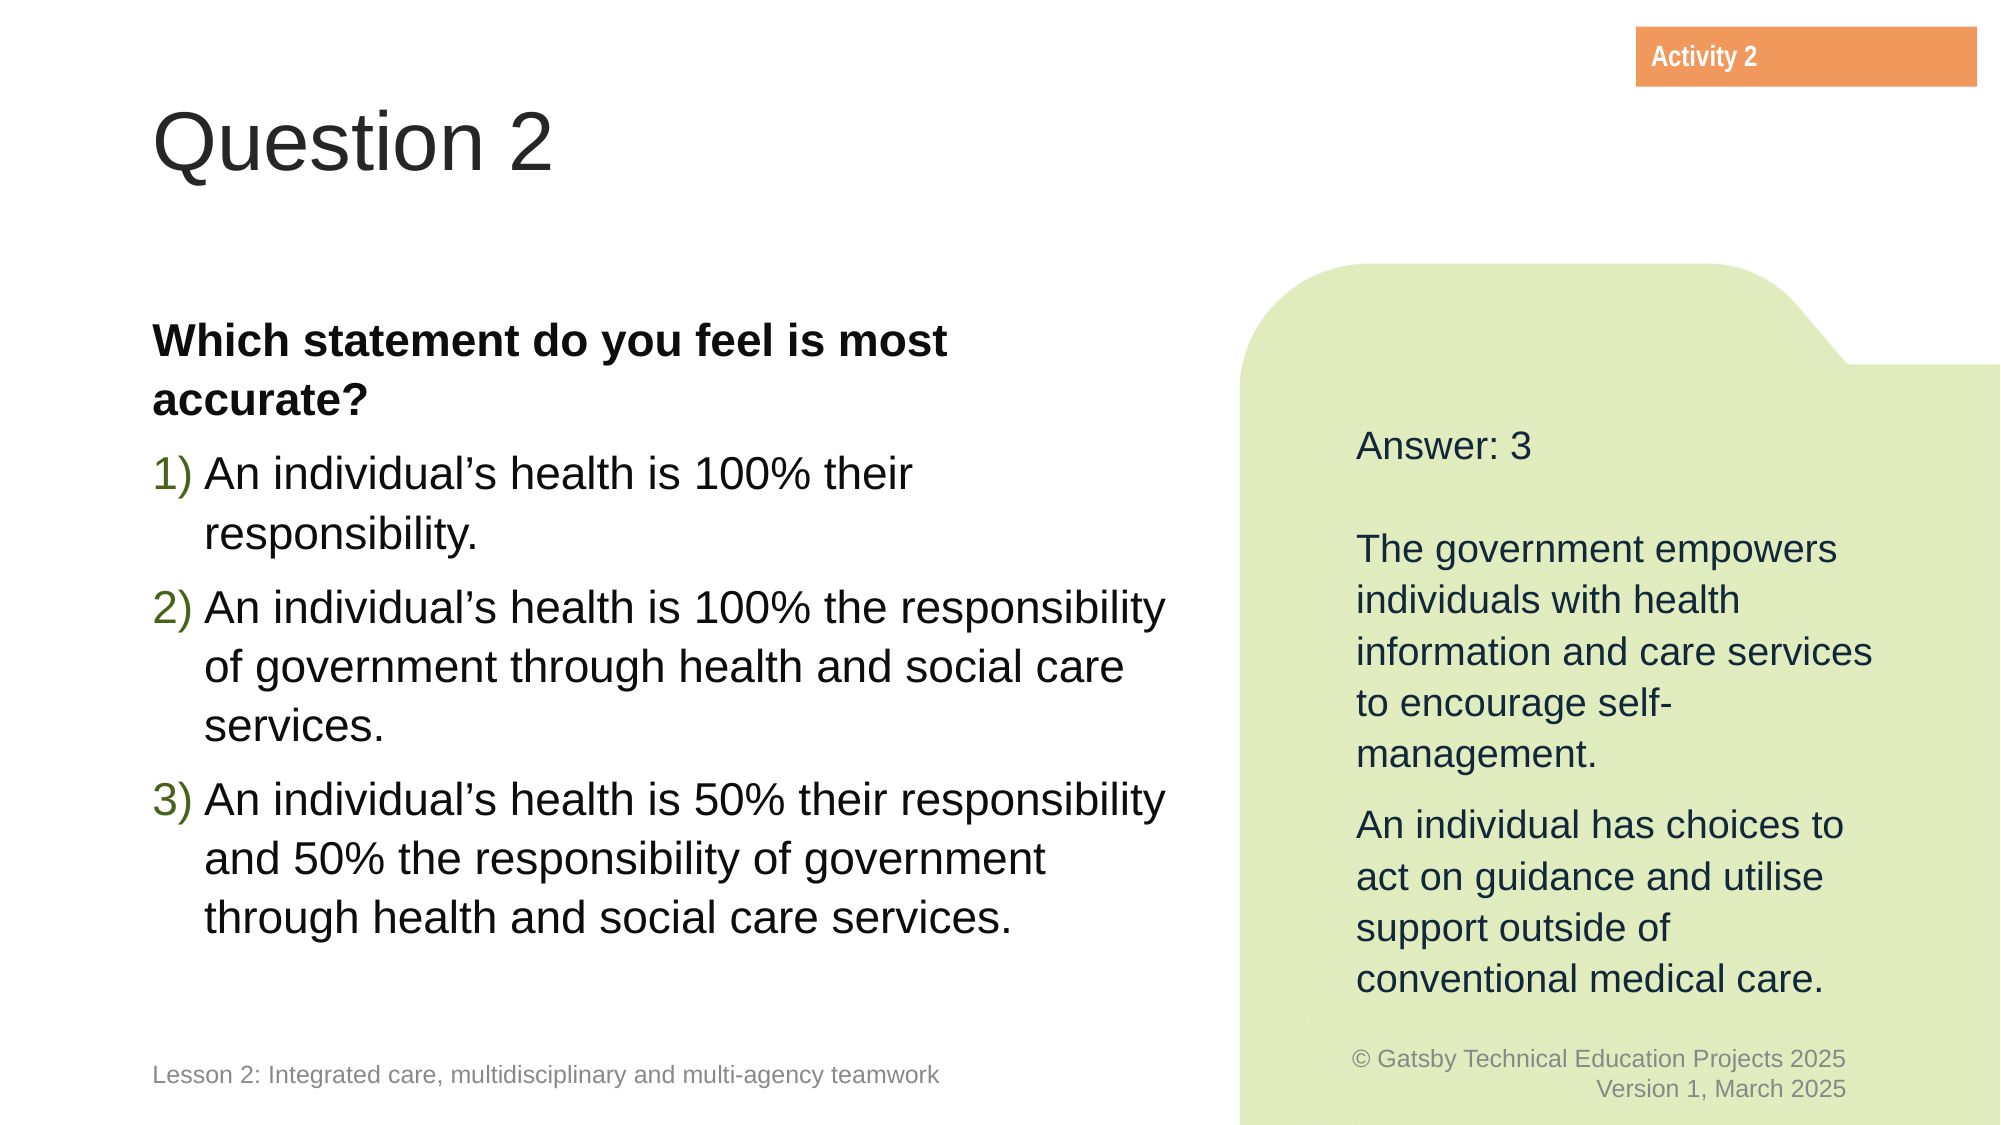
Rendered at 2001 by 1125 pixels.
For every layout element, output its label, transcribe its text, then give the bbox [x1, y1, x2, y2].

picture [1239, 0, 2000, 1125]
list Which statement do you feel is most accurate? An individual’s health is 100% their responsibility. An individual’s health is 100% the responsibility of government through health and social care services. An individual’s health is 50% their responsibility and 50% the responsibility of government through health and social care services. [137, 299, 1188, 1014]
list Activity 2 [1636, 26, 1978, 87]
list Lesson 2: Integrated care, multidisciplinary and multi-agency teamwork [137, 1042, 1000, 1103]
list Answer: 3 The government empowers individuals with health information and care services to encourage self-management. An individual has choices to act on guidance and utilise support outside of conventional medical care. [1341, 408, 1917, 1014]
title Question 2 [137, 34, 1494, 252]
